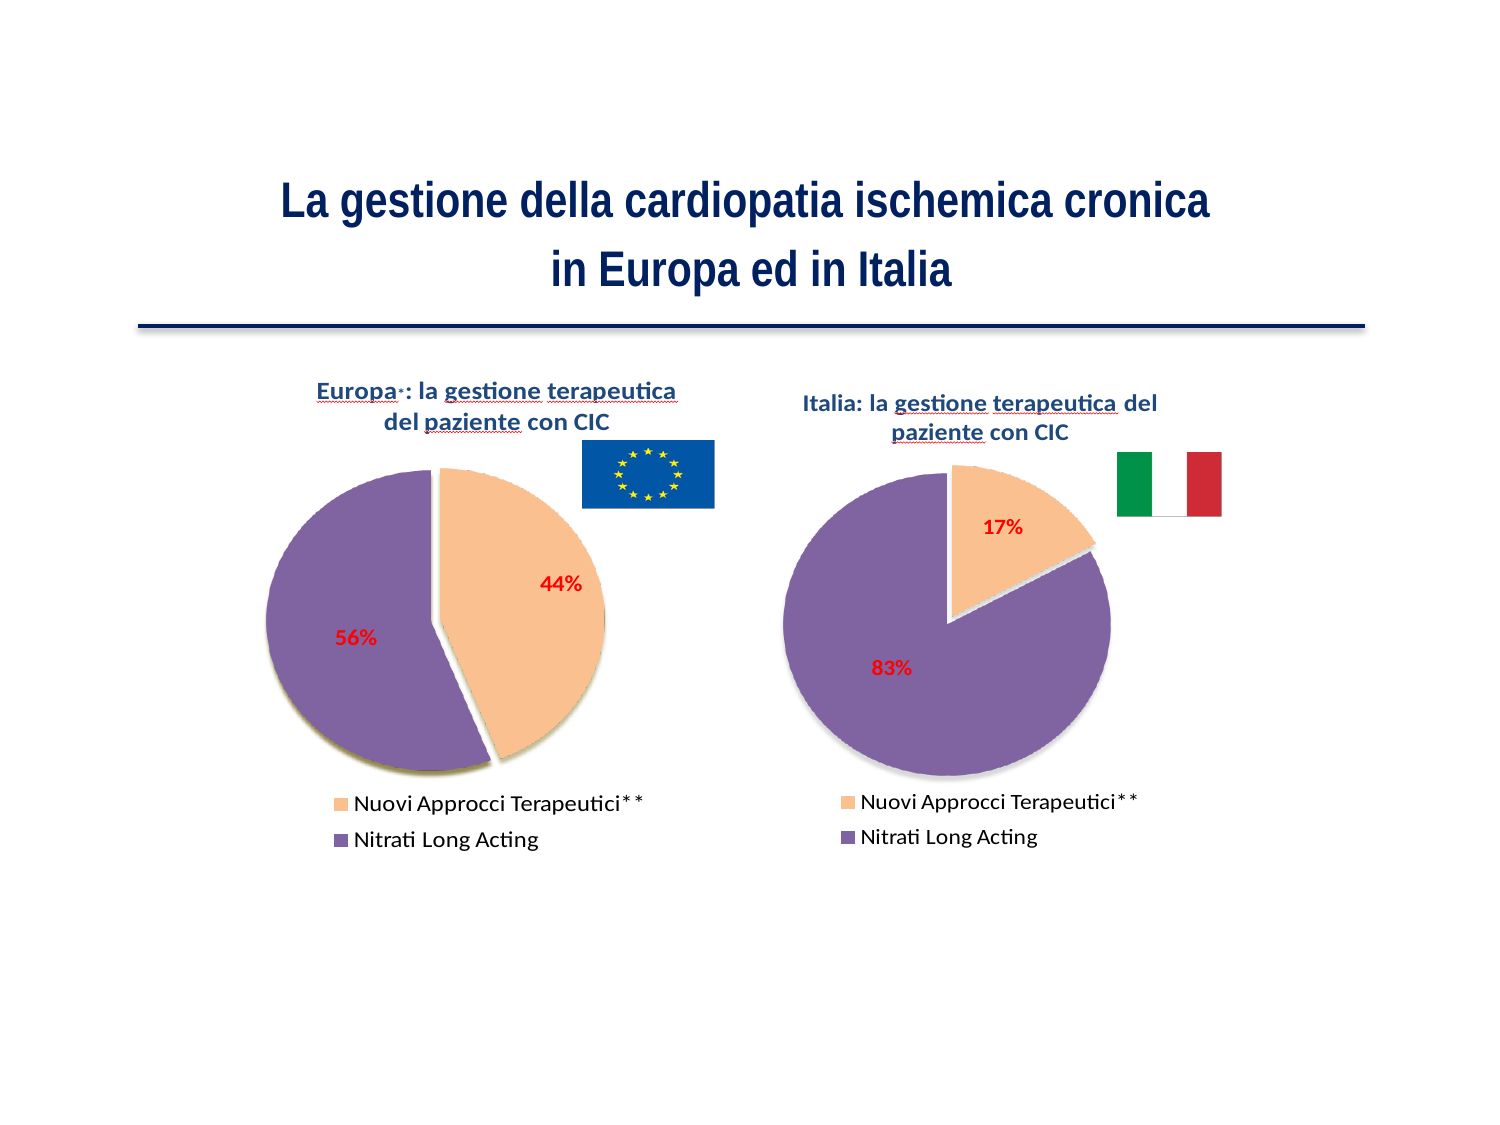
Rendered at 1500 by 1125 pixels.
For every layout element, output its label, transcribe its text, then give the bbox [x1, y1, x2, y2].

text_box La gestione della cardiopatia ischemica cronica in Europa ed in Italia [36, 160, 1467, 305]
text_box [254, 352, 1243, 876]
